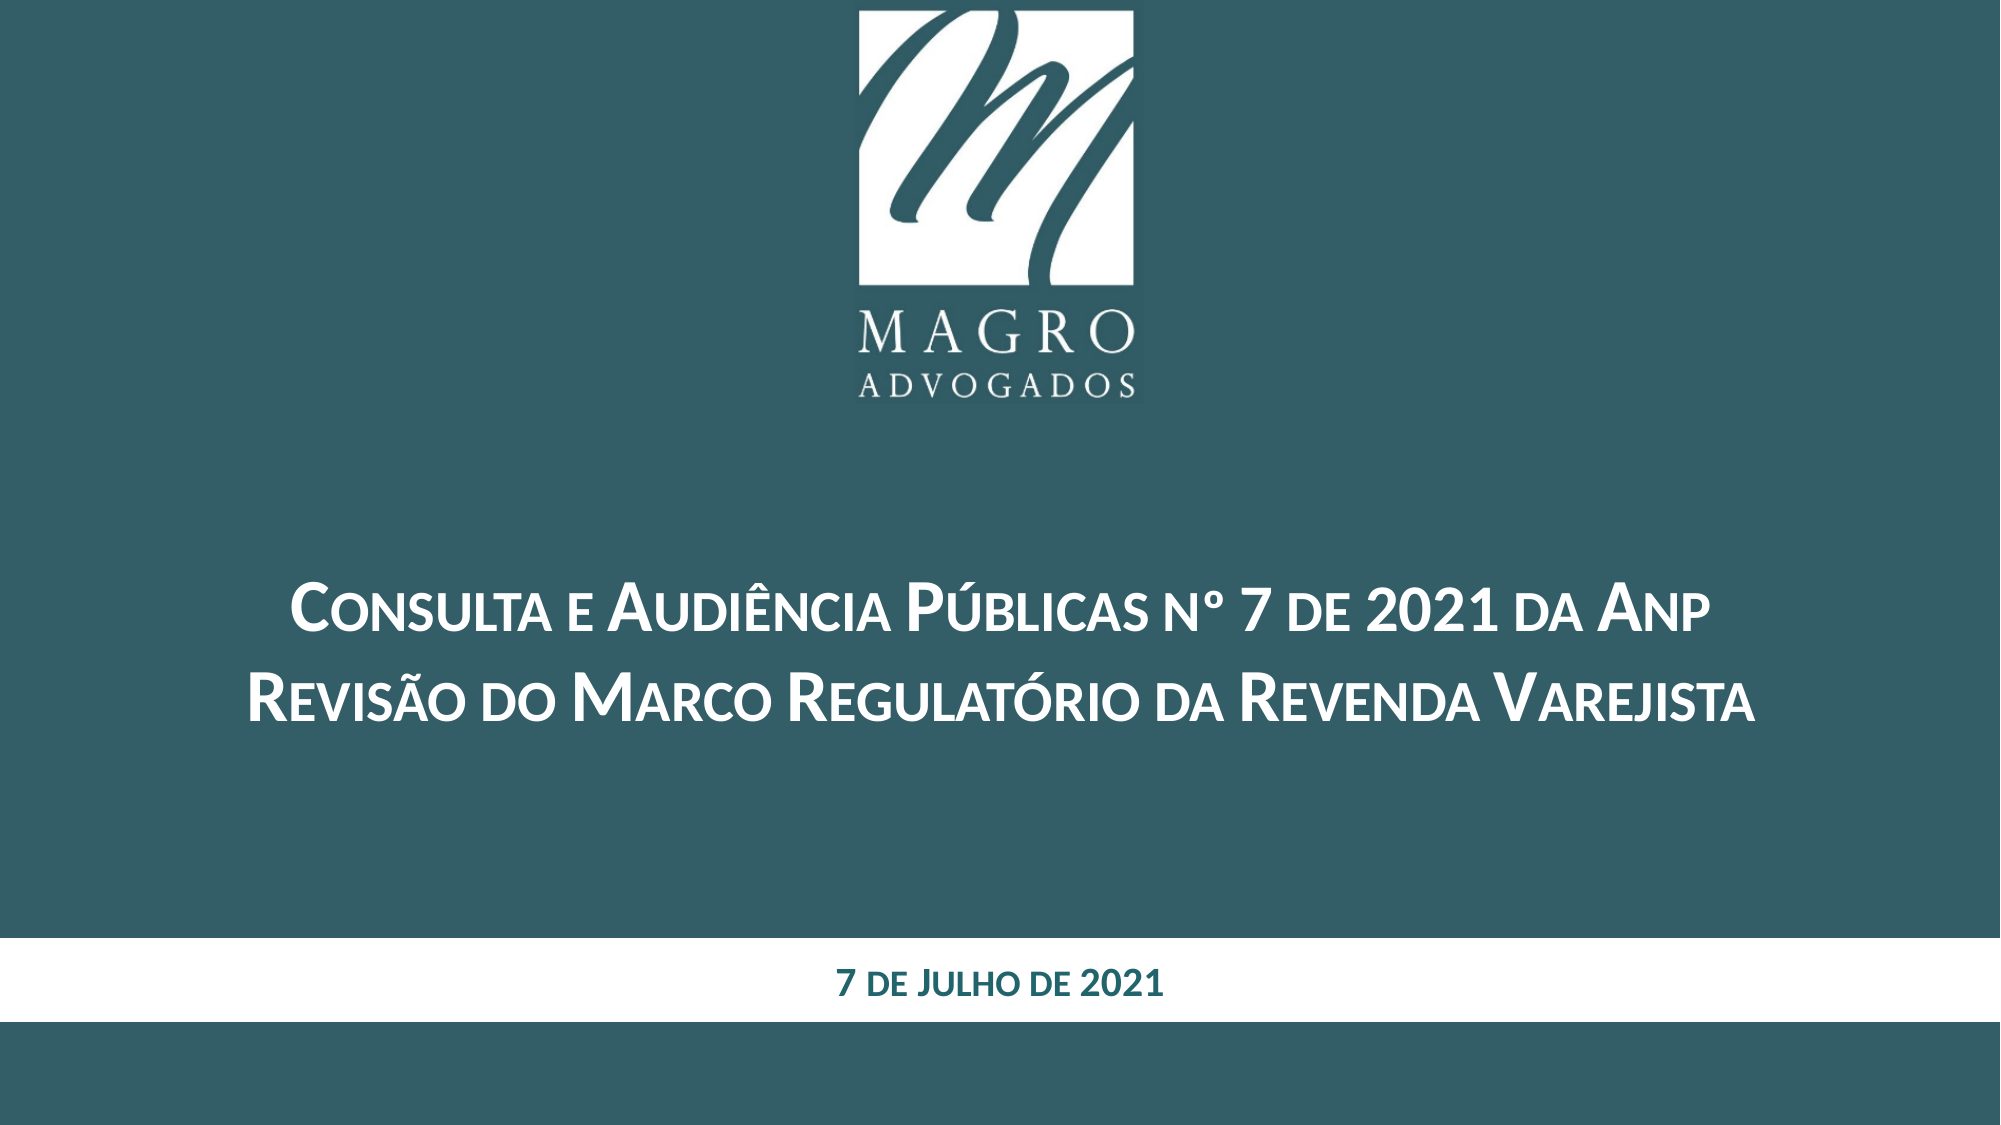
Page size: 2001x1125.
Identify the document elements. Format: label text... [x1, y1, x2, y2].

picture [855, 0, 1145, 404]
text_box [0, 938, 2000, 1022]
text_box CONSULTA E AUDIÊNCIA PÚBLICAS Nº 7 DE 2021 DA ANP REVISÃO DO MARCO REGULATÓRIO DA REVENDA VAREJISTA [54, 549, 1948, 905]
text_box 7 DE JULHO DE 2021 [24, 947, 1976, 1012]
